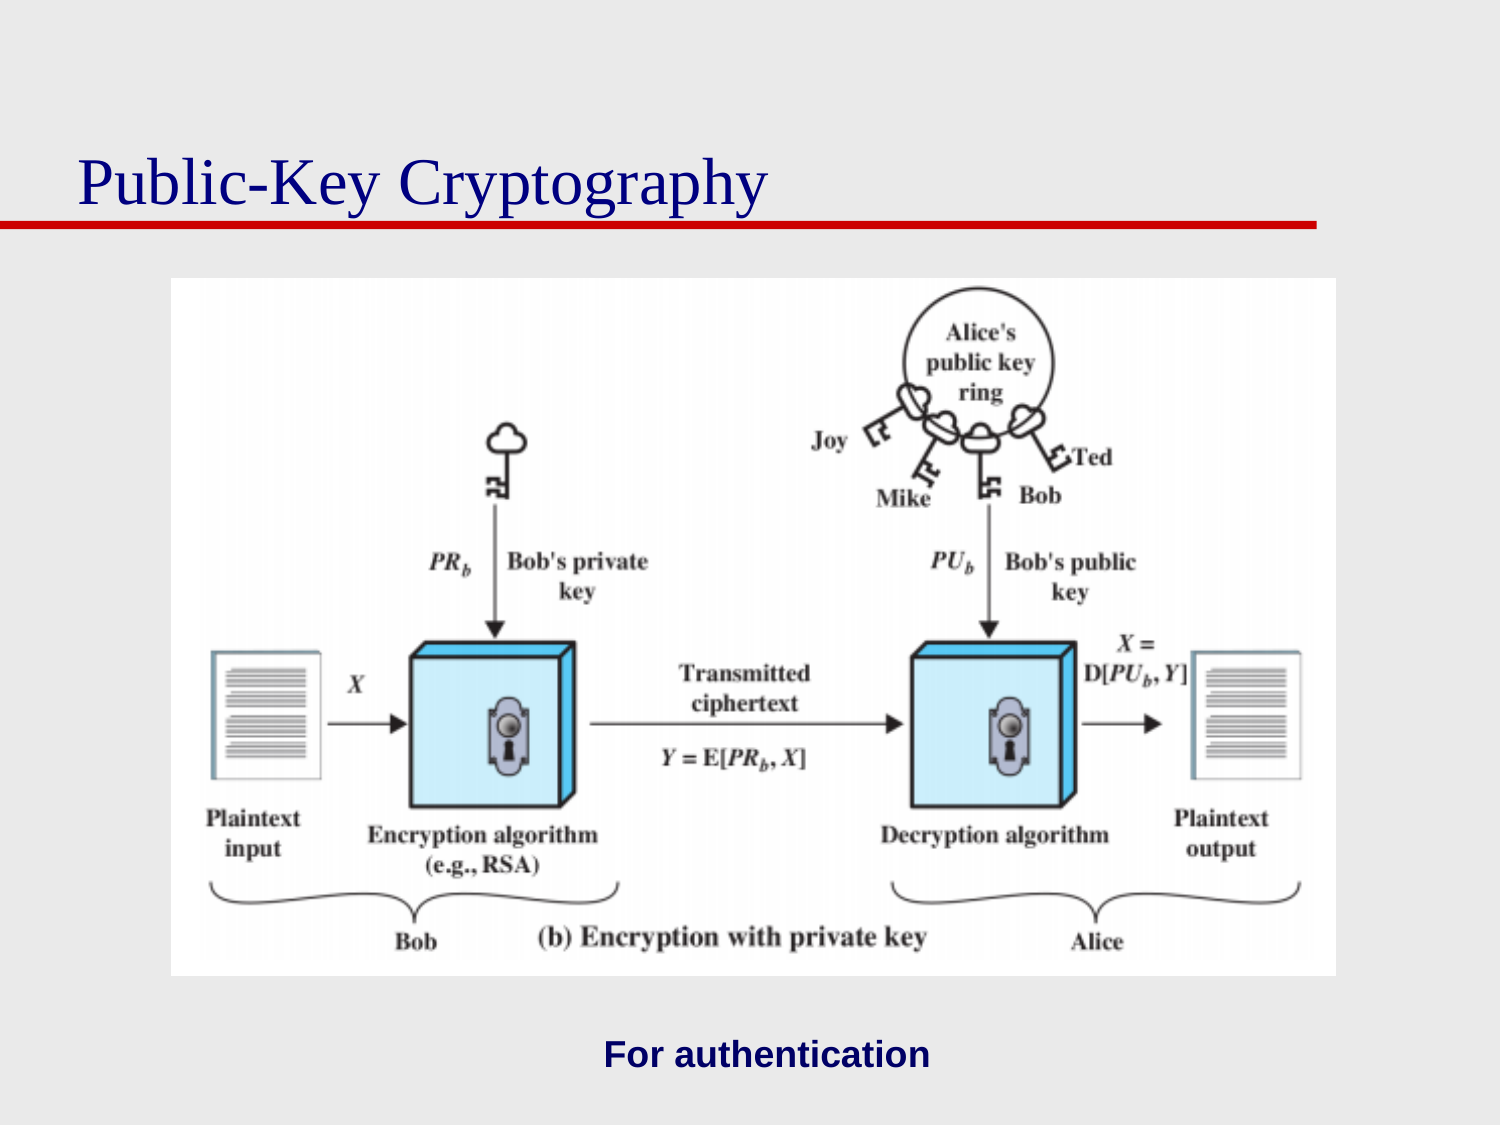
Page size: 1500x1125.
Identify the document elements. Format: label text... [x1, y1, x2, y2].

text_box For authentication [588, 1023, 946, 1083]
picture [170, 278, 1336, 977]
title Public-Key Cryptography [62, 43, 1338, 226]
